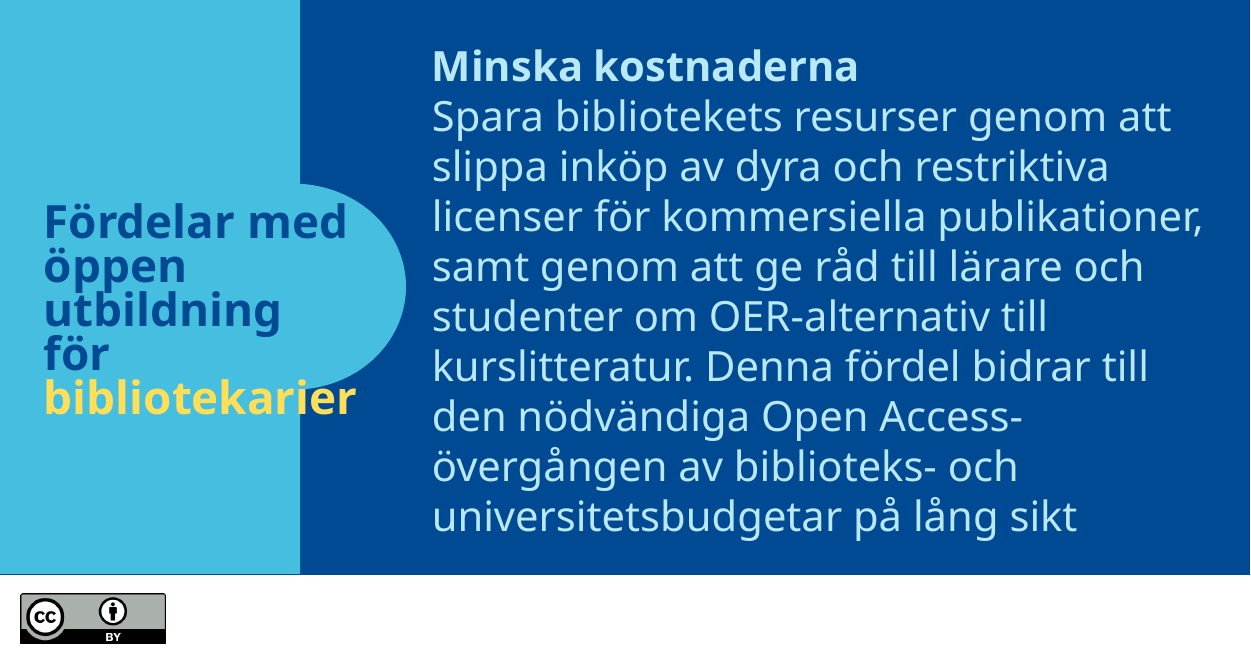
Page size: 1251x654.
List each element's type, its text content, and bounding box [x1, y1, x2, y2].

text_box Fördelar med öppen utbildning för bibliotekarier [31, 191, 373, 436]
text_box [373, 213, 407, 360]
picture [20, 592, 166, 645]
text_box [252, 183, 336, 191]
text_box [0, 0, 301, 574]
text_box [0, 582, 1250, 654]
text_box Minska kostnaderna Spara bibliotekets resurser genom att slippa inköp av dyra och restriktiva licenser för kommersiella publikationer, samt genom att ge råd till lärare och studenter om OER-alternativ till kurslitteratur. Denna fördel bidrar till den nödvändiga Open Access-övergången av biblioteks- och universitetsbudgetar på lång sikt [419, 27, 1229, 553]
